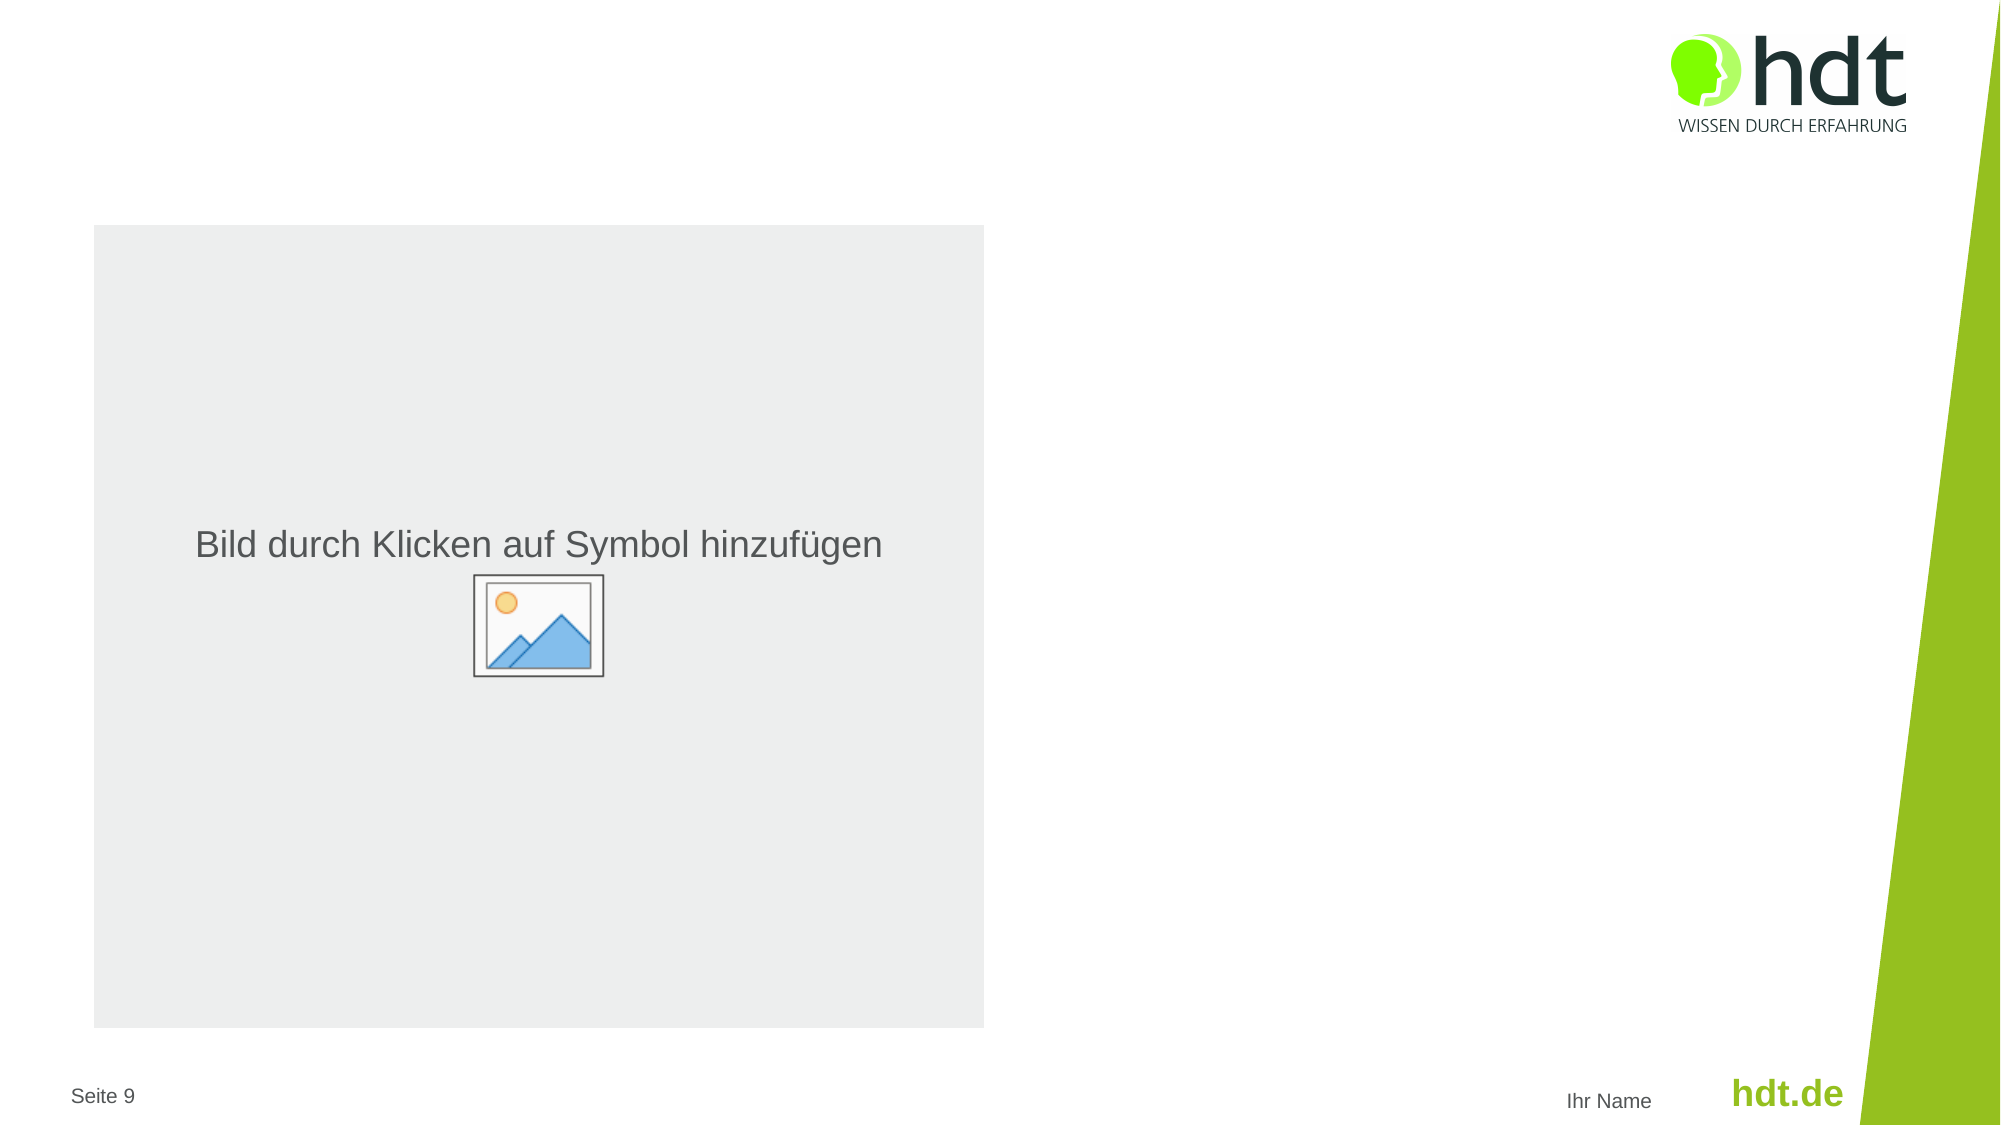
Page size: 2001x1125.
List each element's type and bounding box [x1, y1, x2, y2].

picture [1671, 34, 1906, 132]
picture [94, 224, 984, 1028]
